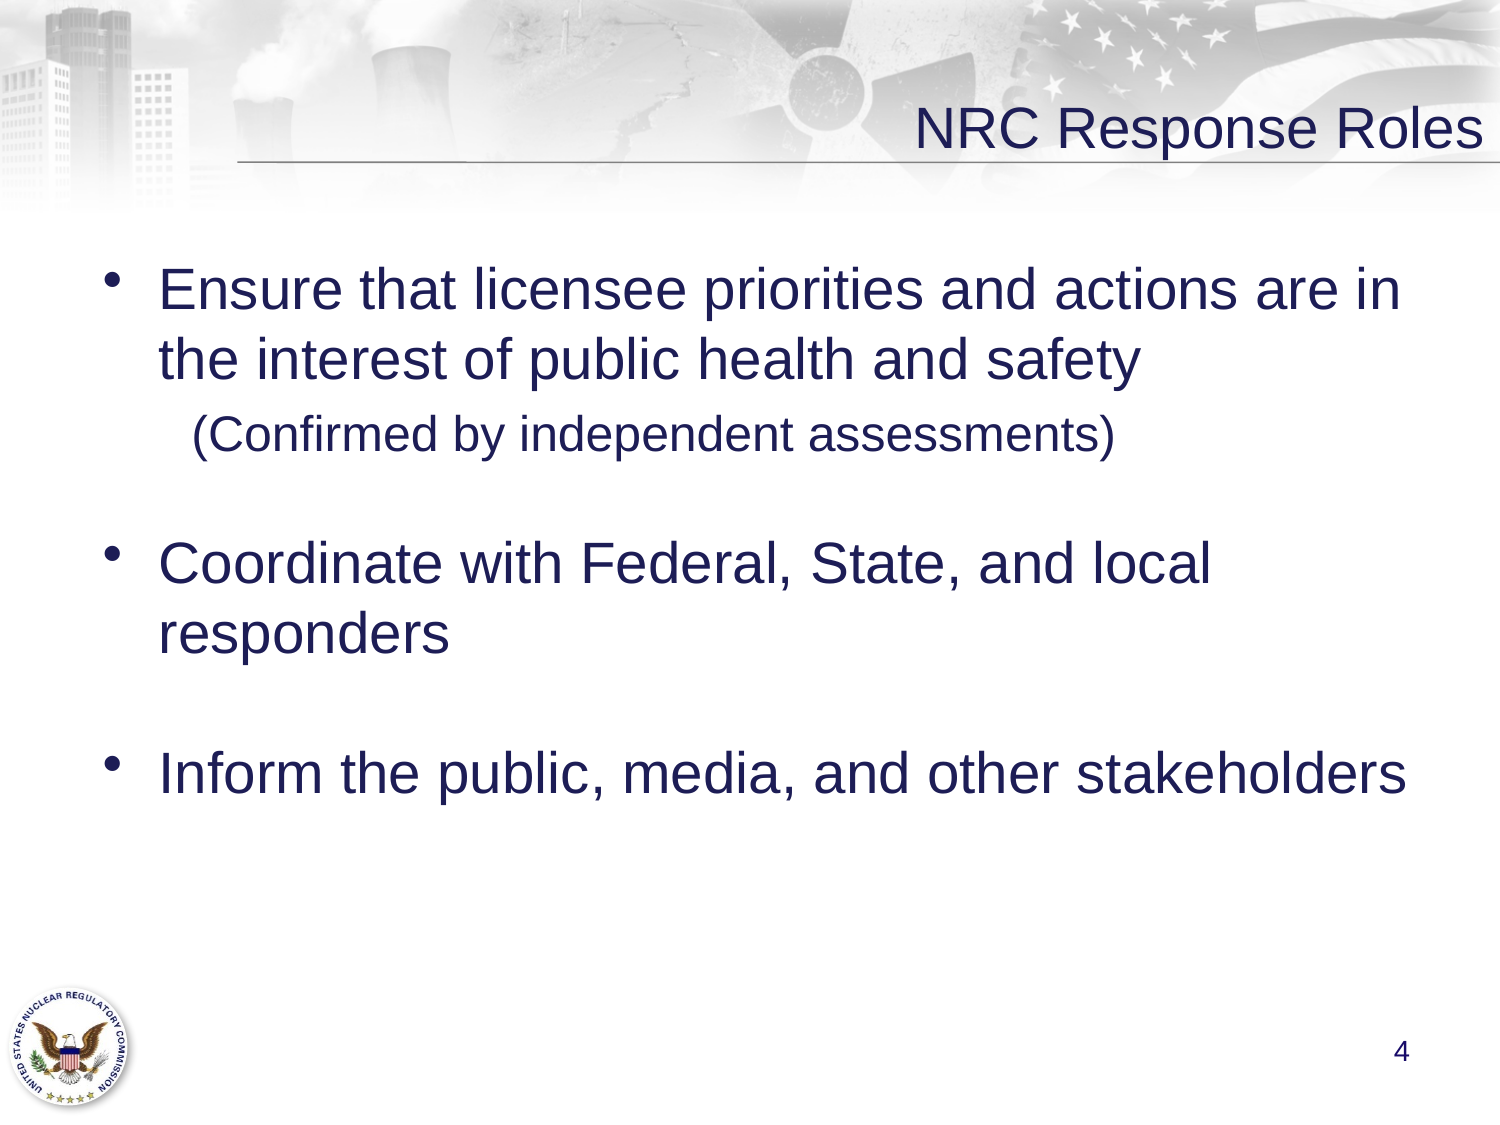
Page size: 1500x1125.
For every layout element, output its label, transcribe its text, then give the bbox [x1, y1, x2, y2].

list Ensure that licensee priorities and actions are in the interest of public health and safety (Confirmed by independent assessments) Coordinate with Federal, State, and local responders Inform the public, media, and other stakeholders [87, 187, 1494, 1006]
title NRC Response Roles [24, 73, 1500, 178]
picture [9, 987, 128, 1106]
slide_number 4 [1074, 1024, 1426, 1103]
